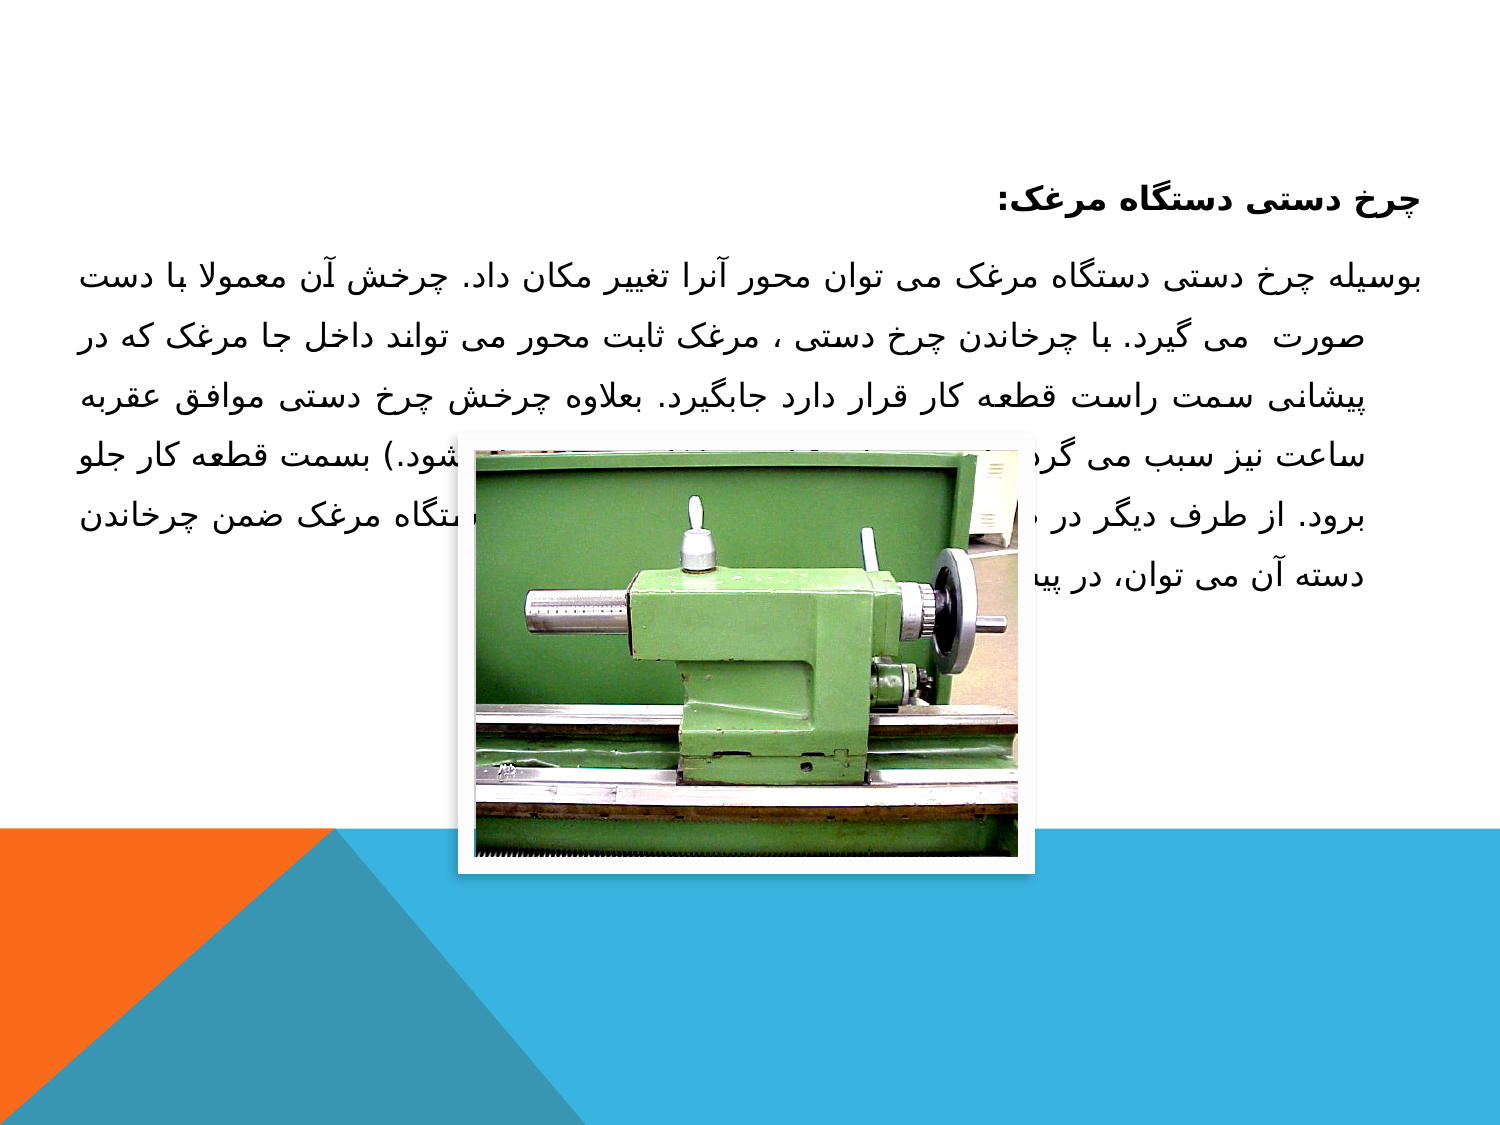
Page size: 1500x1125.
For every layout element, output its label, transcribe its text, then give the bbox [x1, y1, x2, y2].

list چرخ دستی دستگاه مرغک: بوسیله چرخ دستی دستگاه مرغک می توان محور آنرا تغییر مکان داد. چرخش آن معمولا با دست صورت می گیرد. با چرخاندن چرخ دستی ، مرغک ثابت محور می تواند داخل جا مرغک که در پیشانی سمت راست قطعه کار قرار دارد جابگیرد. بعلاوه چرخش چرخ دستی موافق عقربه ساعت نیز سبب می گردد که محور (مرغک در داخل محور محکم شود.) بسمت قطعه کار جلو برود. از طرف دیگر در صورت سوار کردن مته در داخل محور دستگاه مرغک ضمن چرخاندن دسته آن می توان، در پیشانی کار سوراخ و یا مته مرغک زد . [62, 149, 1438, 800]
picture [474, 449, 1019, 858]
